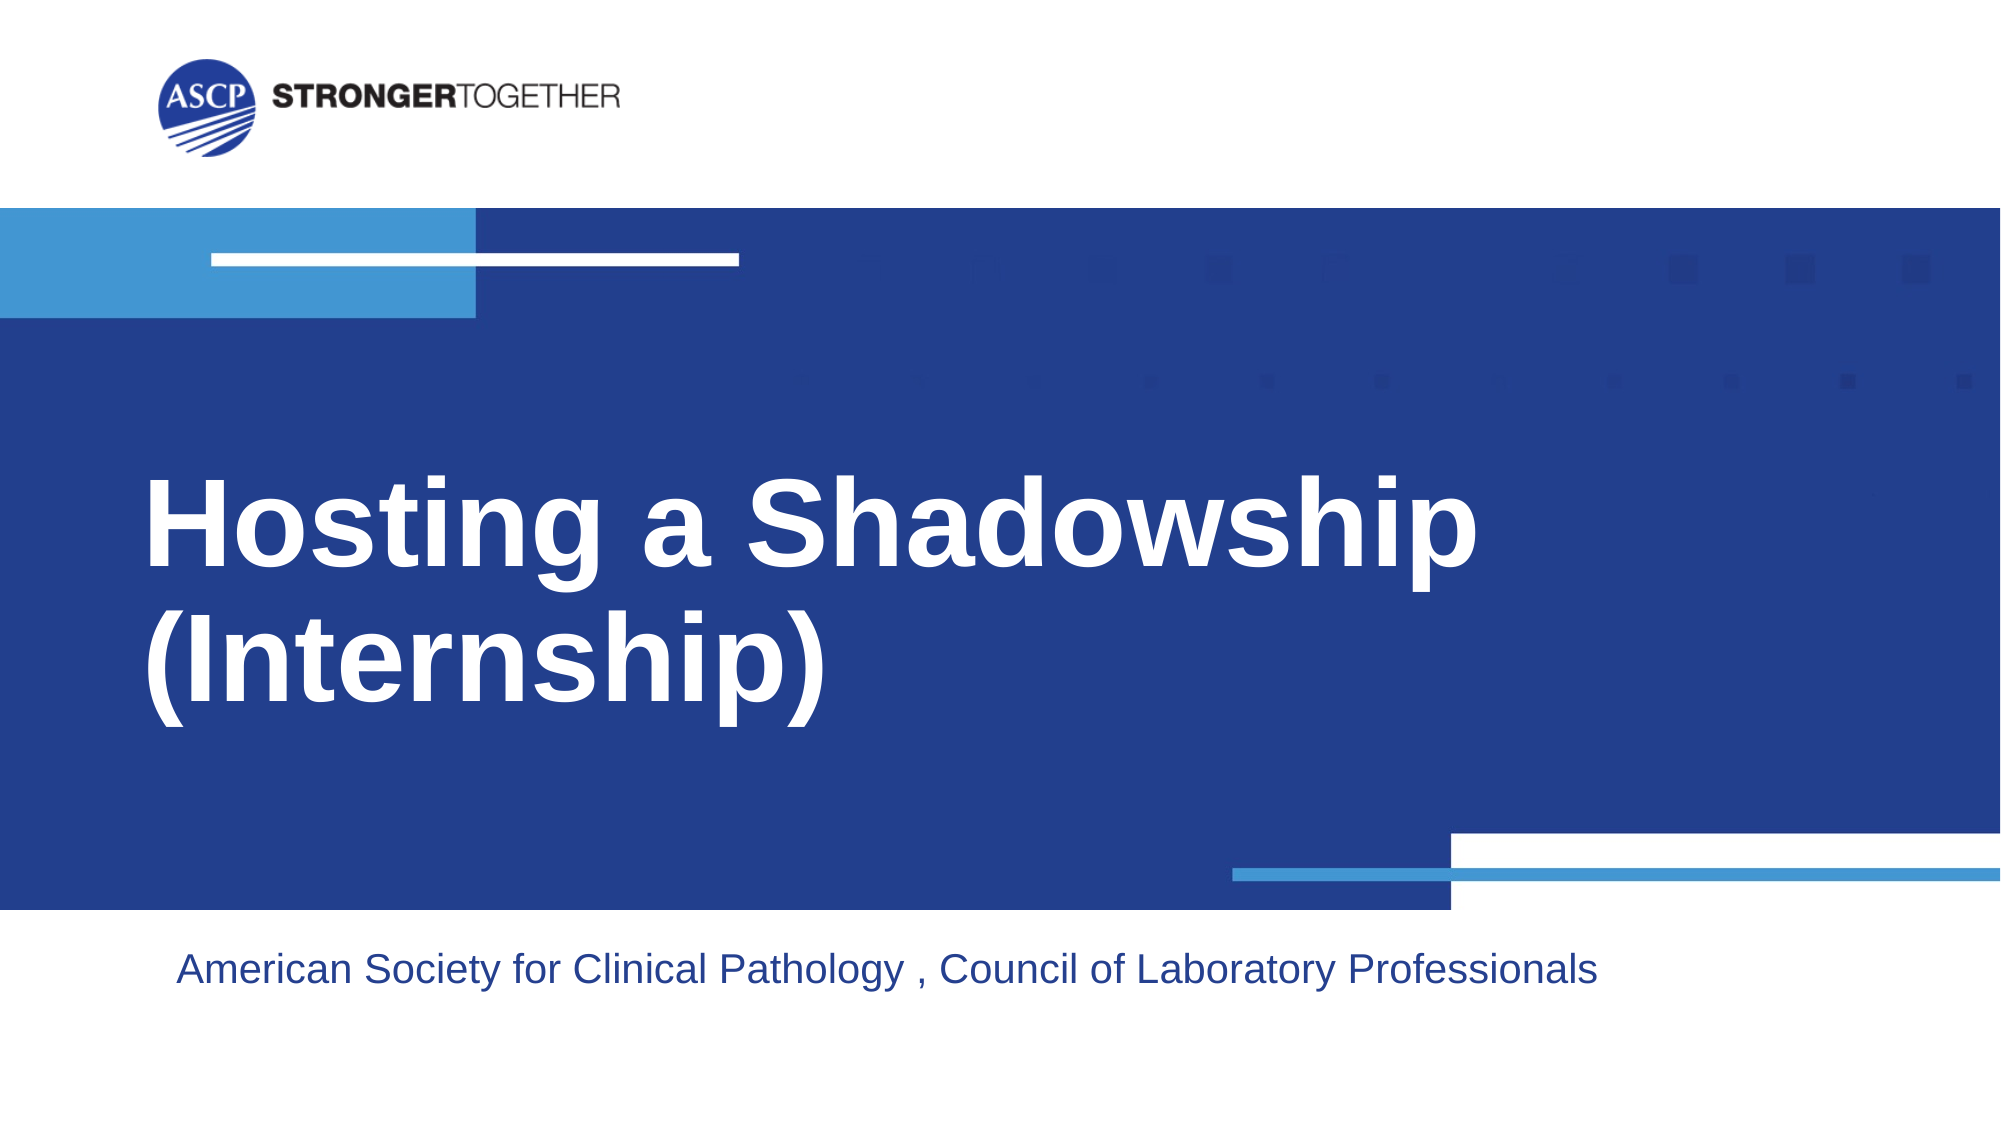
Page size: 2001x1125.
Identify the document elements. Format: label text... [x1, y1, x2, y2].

title Hosting a Shadowship (Internship) [127, 320, 1644, 867]
picture [0, 208, 2001, 910]
subtitle American Society for Clinical Pathology , Council of Laboratory Professionals [143, 939, 1644, 1104]
picture [158, 59, 620, 157]
